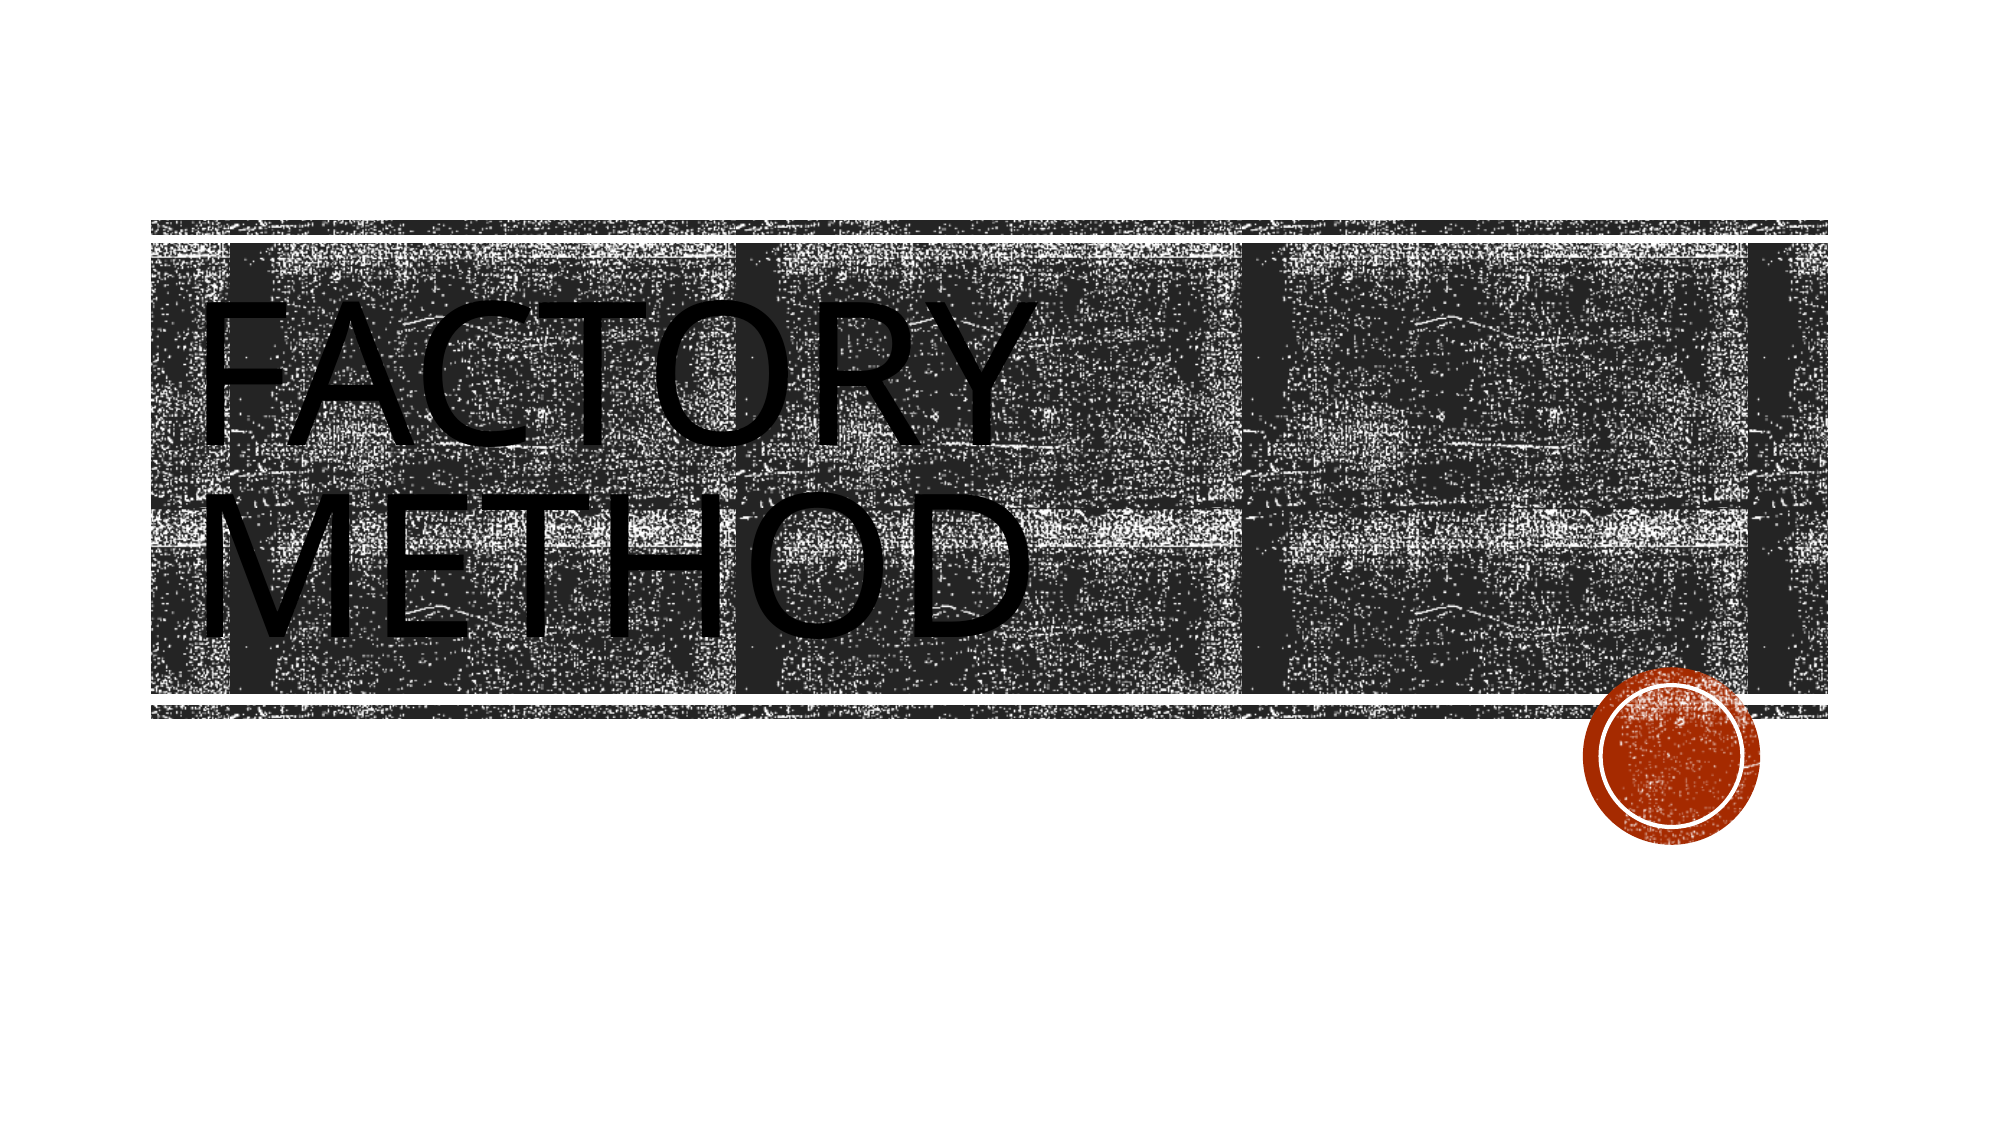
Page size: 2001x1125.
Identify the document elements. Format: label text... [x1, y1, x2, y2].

title Factory Method [172, 234, 1808, 733]
